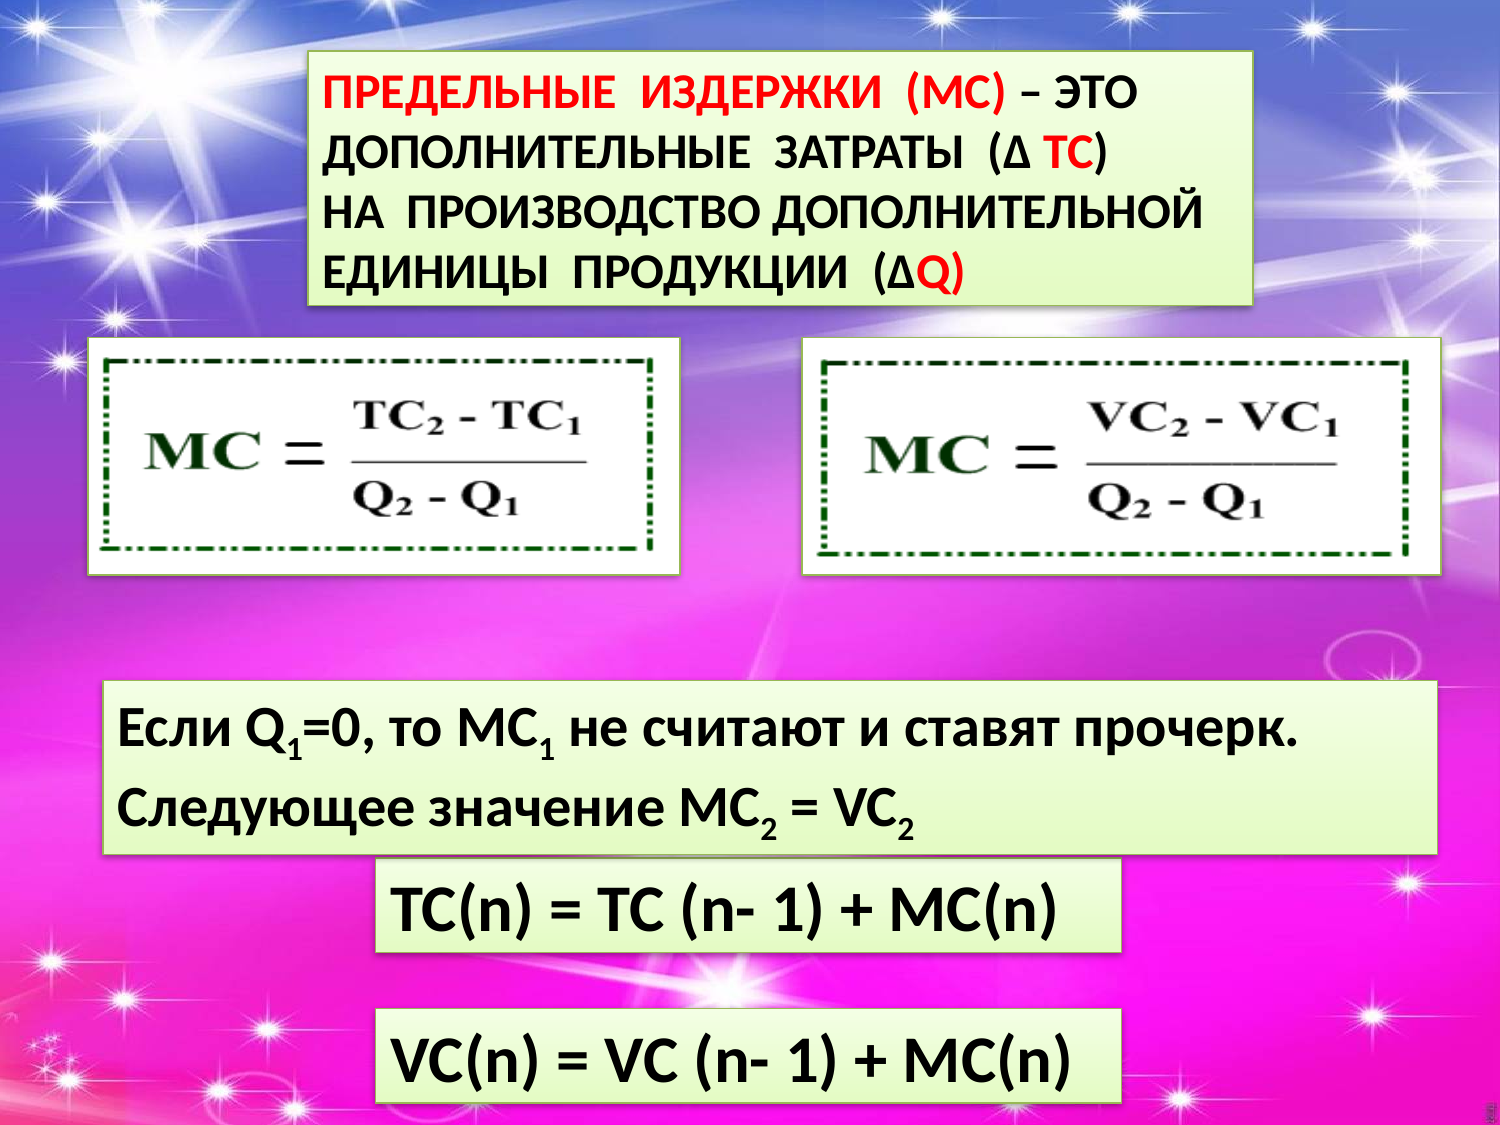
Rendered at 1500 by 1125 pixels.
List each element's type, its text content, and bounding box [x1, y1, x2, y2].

picture [0, 0, 1500, 1125]
text_box Если Q1=0, то МС1 не считают и ставят прочерк. Следующее значение МС2 = VC2 [102, 680, 1438, 855]
text_box TC(n) = TC (n- 1) + MC(n) [375, 863, 1122, 953]
text_box ПРЕДЕЛЬНЫЕ ИЗДЕРЖКИ (МС) – ЭТО ДОПОЛНИТЕЛЬНЫЕ ЗАТРАТЫ (∆ ТС) НА ПРОИЗВОДСТВО ДОПОЛНИТЕЛЬНОЙ ЕДИНИЦЫ ПРОДУКЦИИ (∆Q) [307, 50, 1254, 306]
text_box VC(n) = VC (n- 1) + MC(n) [375, 1008, 1122, 1104]
